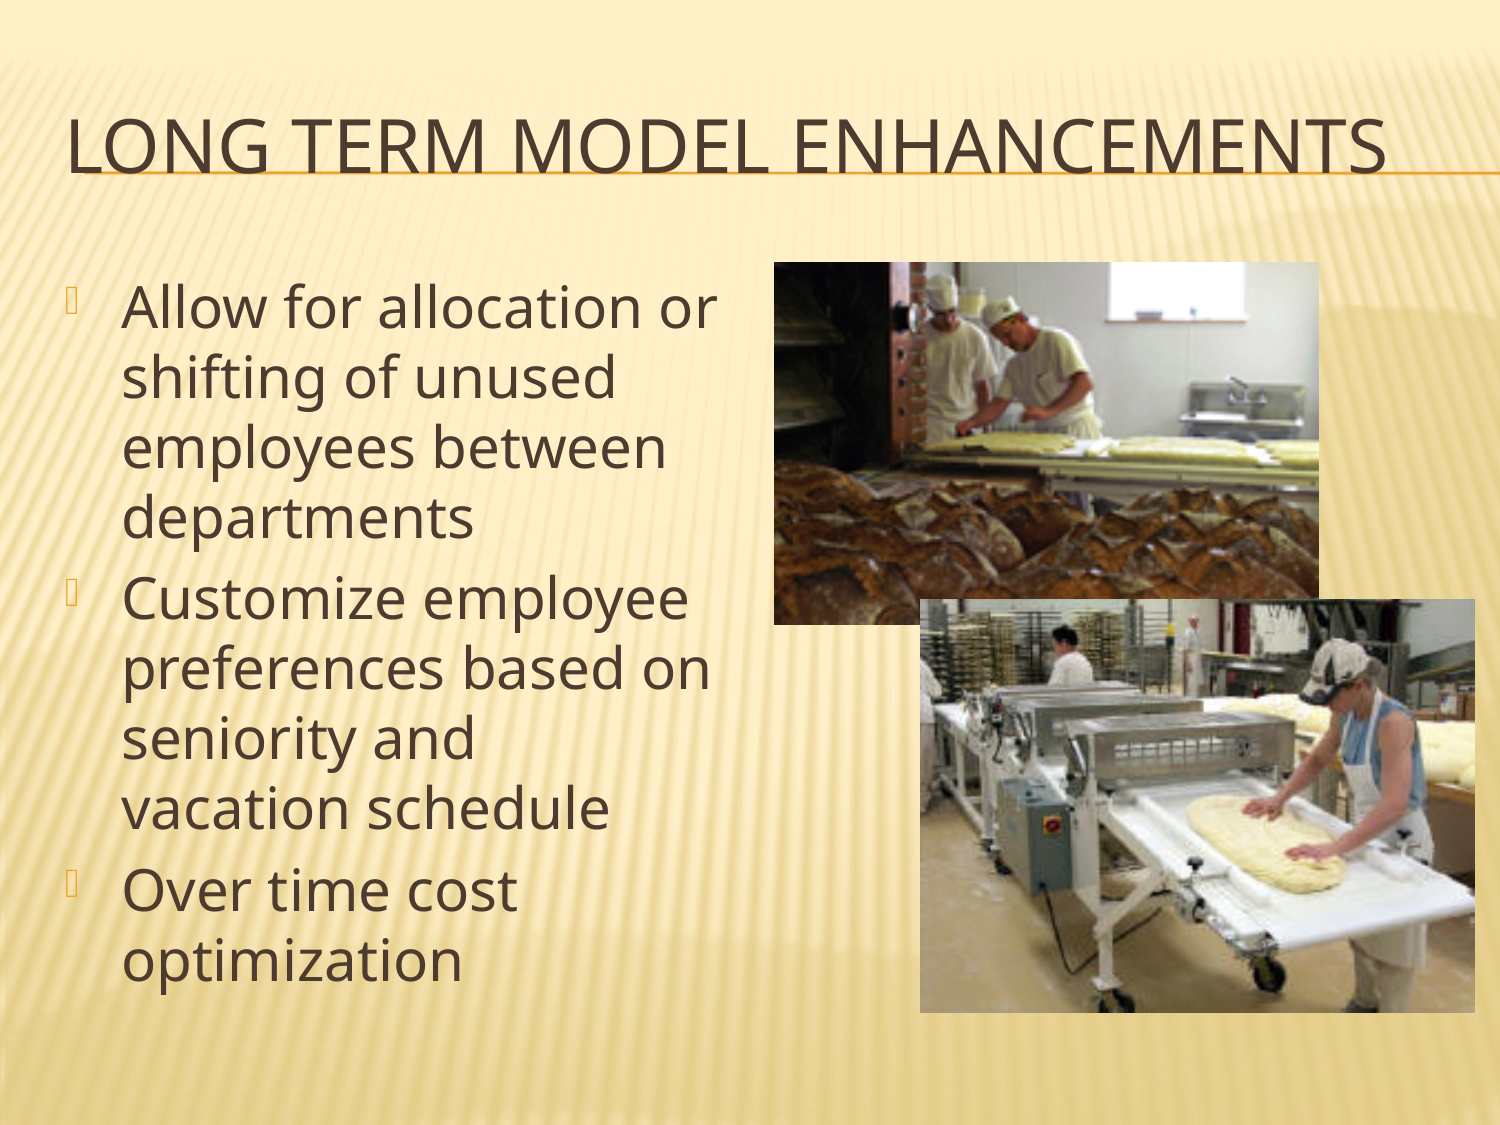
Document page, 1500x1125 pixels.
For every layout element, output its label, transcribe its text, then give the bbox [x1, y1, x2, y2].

list Allow for allocation or shifting of unused employees between departments Customize employee preferences based on seniority and vacation schedule Over time cost optimization [50, 262, 738, 1038]
picture [774, 262, 1476, 1013]
title Long Term Model Enhancements [49, 75, 1475, 213]
